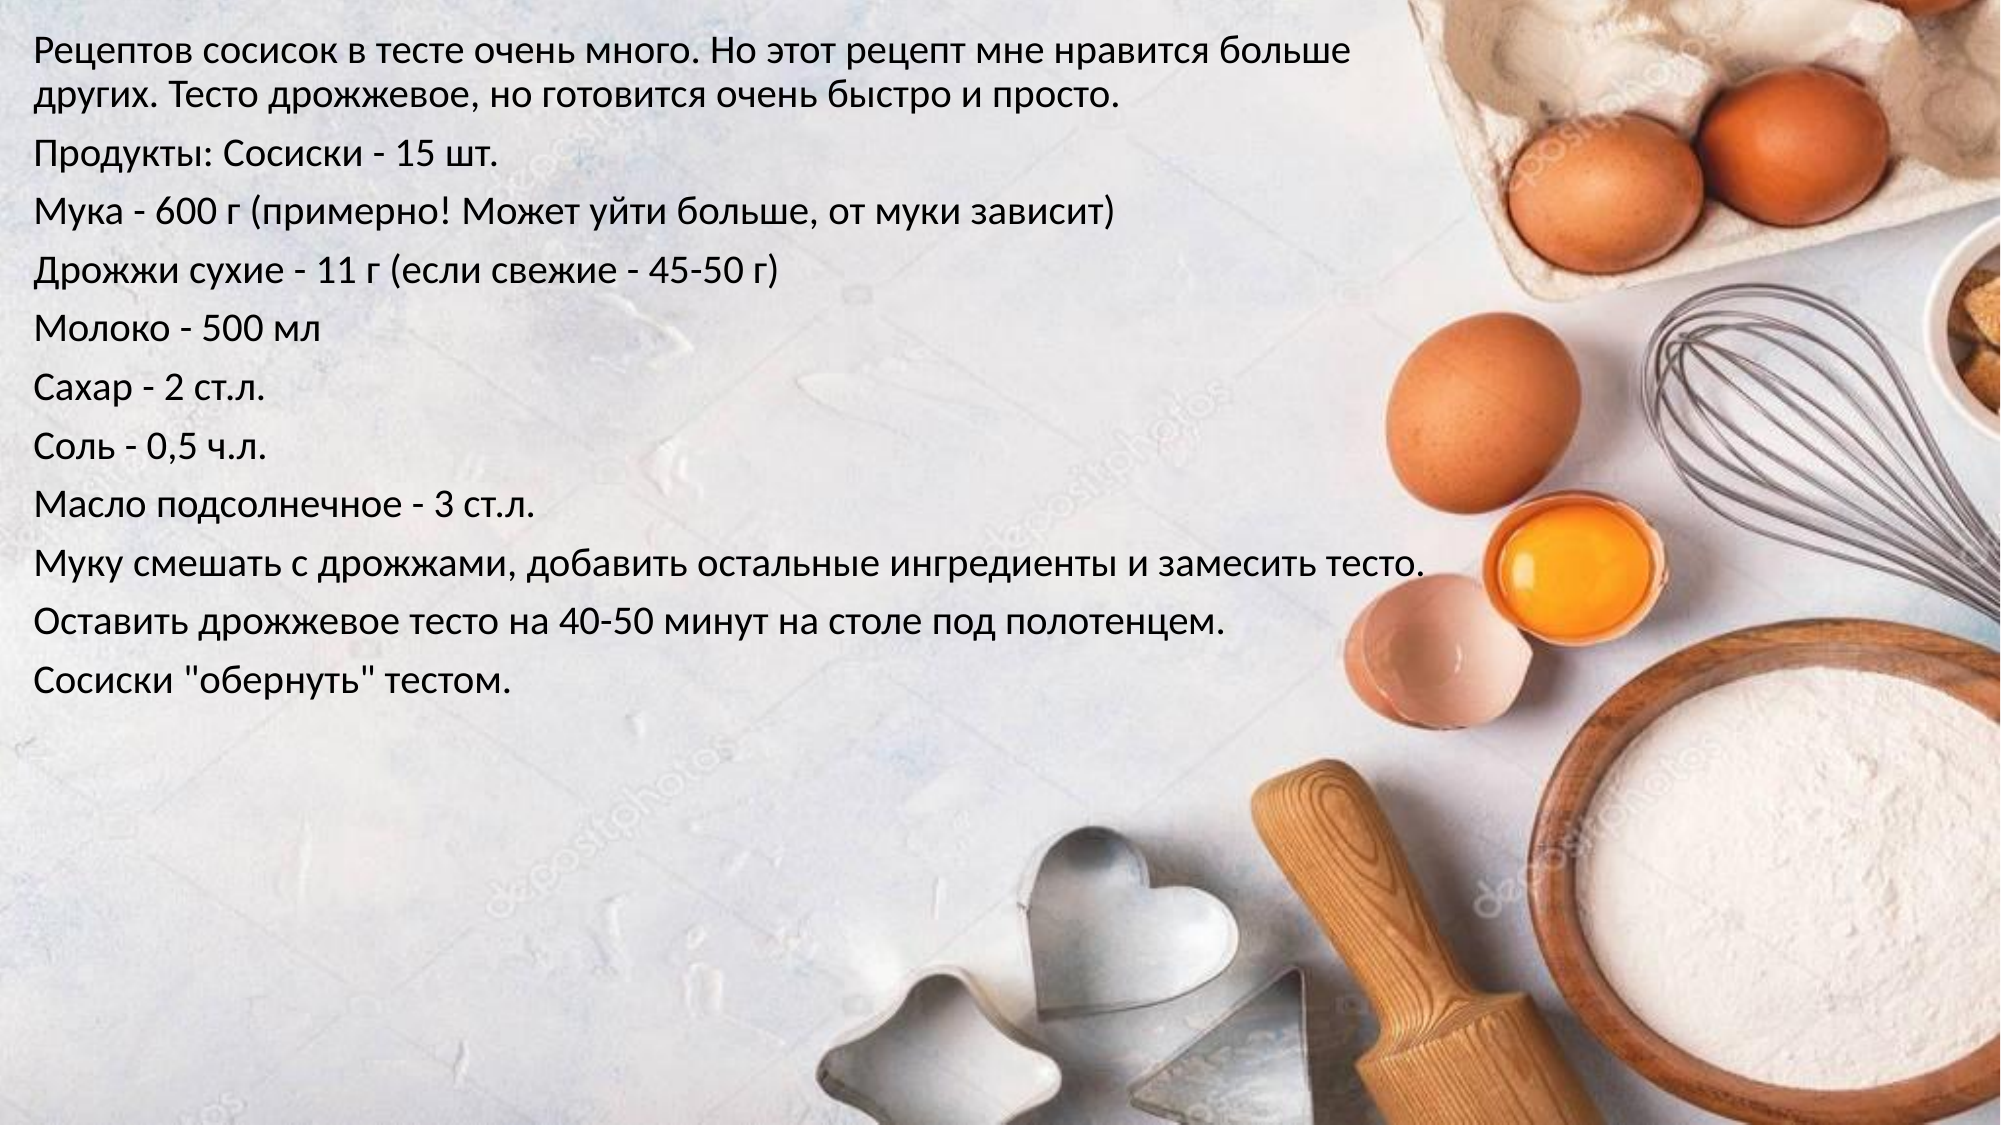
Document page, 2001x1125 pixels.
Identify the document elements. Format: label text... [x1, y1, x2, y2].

list Рецептов сосисок в тесте очень много. Но этот рецепт мне нравится больше других. Тесто дрожжевое, но готовится очень быстро и просто. Продукты: Сосиски - 15 шт. Мука - 600 г (примерно! Может уйти больше, от муки зависит) Дрожжи сухие - 11 г (если свежие - 45-50 г) Молоко - 500 мл Сахар - 2 ст.л. Соль - 0,5 ч.л. Масло подсолнечное - 3 ст.л. Муку смешать с дрожжами, добавить остальные ингредиенты и замесить тесто. Оставить дрожжевое тесто на 40-50 минут на столе под полотенцем. Сосиски "обернуть" тестом. [18, 20, 1460, 735]
picture [0, 0, 2001, 1125]
